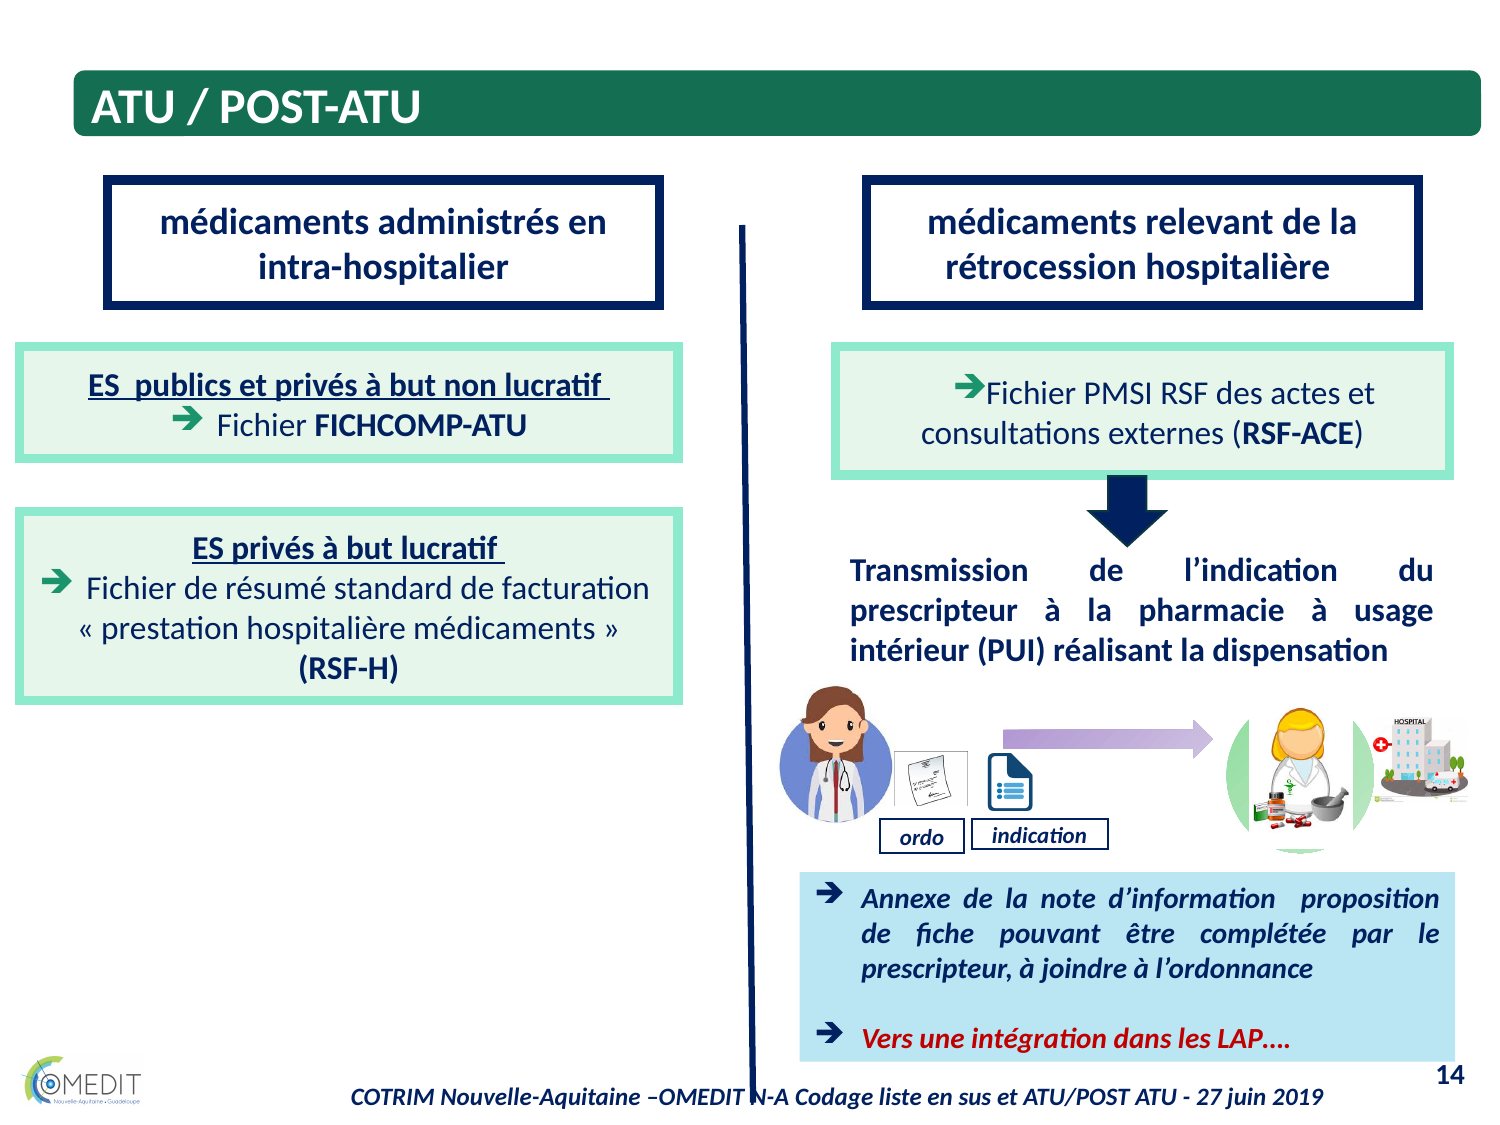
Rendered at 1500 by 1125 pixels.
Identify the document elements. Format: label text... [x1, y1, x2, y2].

text_box Annexe de la note d’information proposition de fiche pouvant être complétée par le prescripteur, à joindre à l’ordonnance Vers une intégration dans les LAP…. [799, 872, 1456, 1062]
text_box [1273, 849, 1327, 855]
text_box ordo [879, 818, 965, 854]
text_box Fichier PMSI RSF des actes et consultations externes (RSF-ACE) [834, 346, 1451, 476]
text_box [1086, 475, 1169, 548]
picture [1248, 688, 1353, 849]
picture [982, 753, 1038, 811]
picture [20, 1054, 144, 1106]
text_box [742, 224, 754, 1103]
text_box ES publics et privés à but non lucratif Fichier FICHCOMP-ATU [18, 346, 679, 460]
text_box indication [971, 818, 1109, 850]
text_box [1002, 717, 1214, 761]
text_box [1353, 719, 1373, 832]
picture [765, 684, 968, 824]
picture [1373, 717, 1468, 803]
slide_number 14 [1142, 1042, 1480, 1103]
text_box Transmission de l’indication du prescripteur à la pharmacie à usage intérieur (PUI) réalisant la dispensation [834, 663, 1451, 793]
text_box [1225, 719, 1248, 832]
text_box médicaments administrés en intra-hospitalier [107, 179, 660, 306]
text_box médicaments relevant de la rétrocession hospitalière [866, 179, 1419, 306]
text_box ES privés à but lucratif Fichier de résumé standard de facturation « prestation hospitalière médicaments » (RSF-H) [18, 510, 679, 702]
text_box ATU / POST-ATU [72, 69, 1483, 138]
